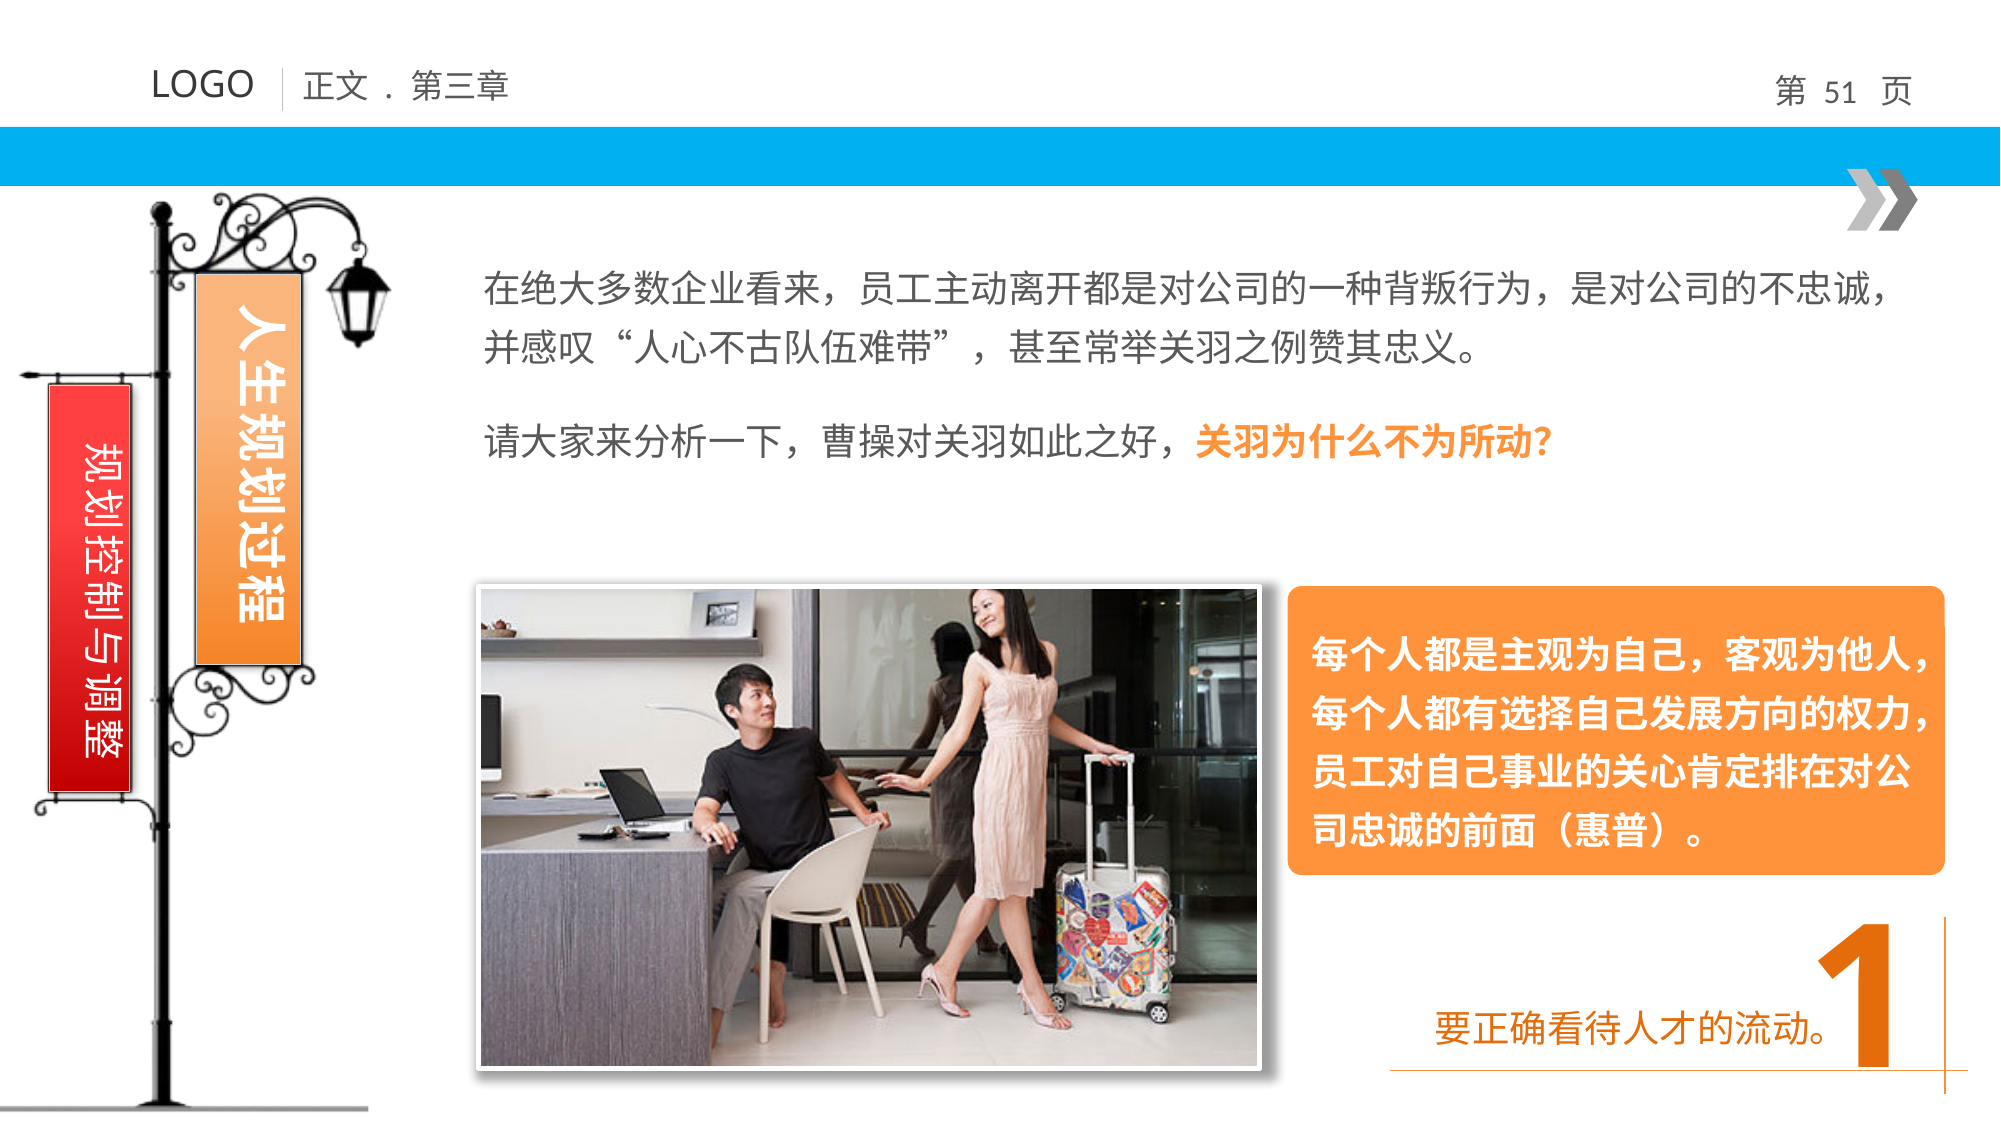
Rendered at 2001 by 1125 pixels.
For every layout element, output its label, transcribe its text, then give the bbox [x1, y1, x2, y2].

picture [480, 588, 1258, 1067]
text_box 请大家来分析一下，曹操对关羽如此之好，关羽为什么不为所动？ [468, 397, 1945, 471]
text_box [1286, 584, 1946, 877]
text_box 在绝大多数企业看来，员工主动离开都是对公司的一种背叛行为，是对公司的不忠诚，并感叹“人心不古队伍难带”，甚至常举关羽之例赞其忠义。 [468, 244, 1945, 376]
picture [0, 187, 413, 1125]
text_box 规划控制与调整 [56, 404, 138, 799]
text_box 每个人都是主观为自己，客观为他人，每个人都有选择自己发展方向的权力，员工对自己事业的关心肯定排在对公司忠诚的前面（惠普）。 [1296, 610, 1940, 860]
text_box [1389, 860, 1969, 1118]
